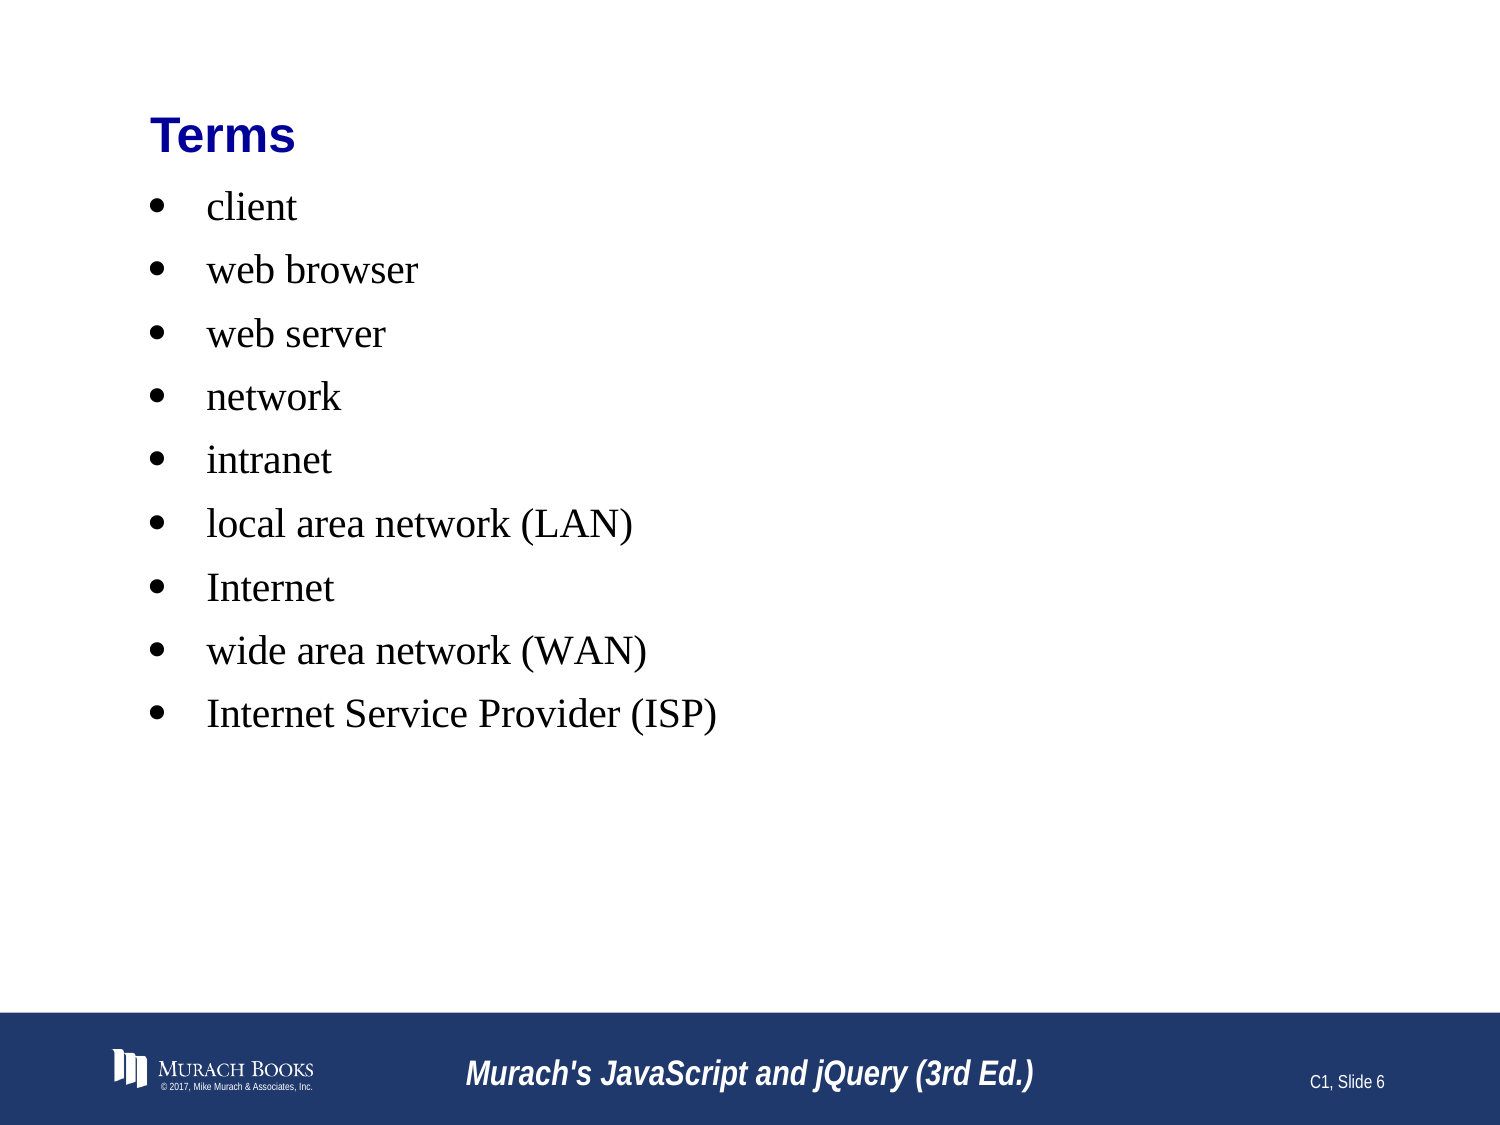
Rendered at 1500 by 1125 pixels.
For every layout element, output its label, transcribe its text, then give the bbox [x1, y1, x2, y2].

footer © 2017, Mike Murach & Associates, Inc. [12, 1025, 463, 1100]
slide_number Murach's JavaScript and jQuery (3rd Ed.) [463, 1025, 1050, 1100]
title Terms [150, 102, 1350, 164]
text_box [149, 178, 1348, 751]
slide_number C1, Slide 6 [1087, 1025, 1400, 1100]
